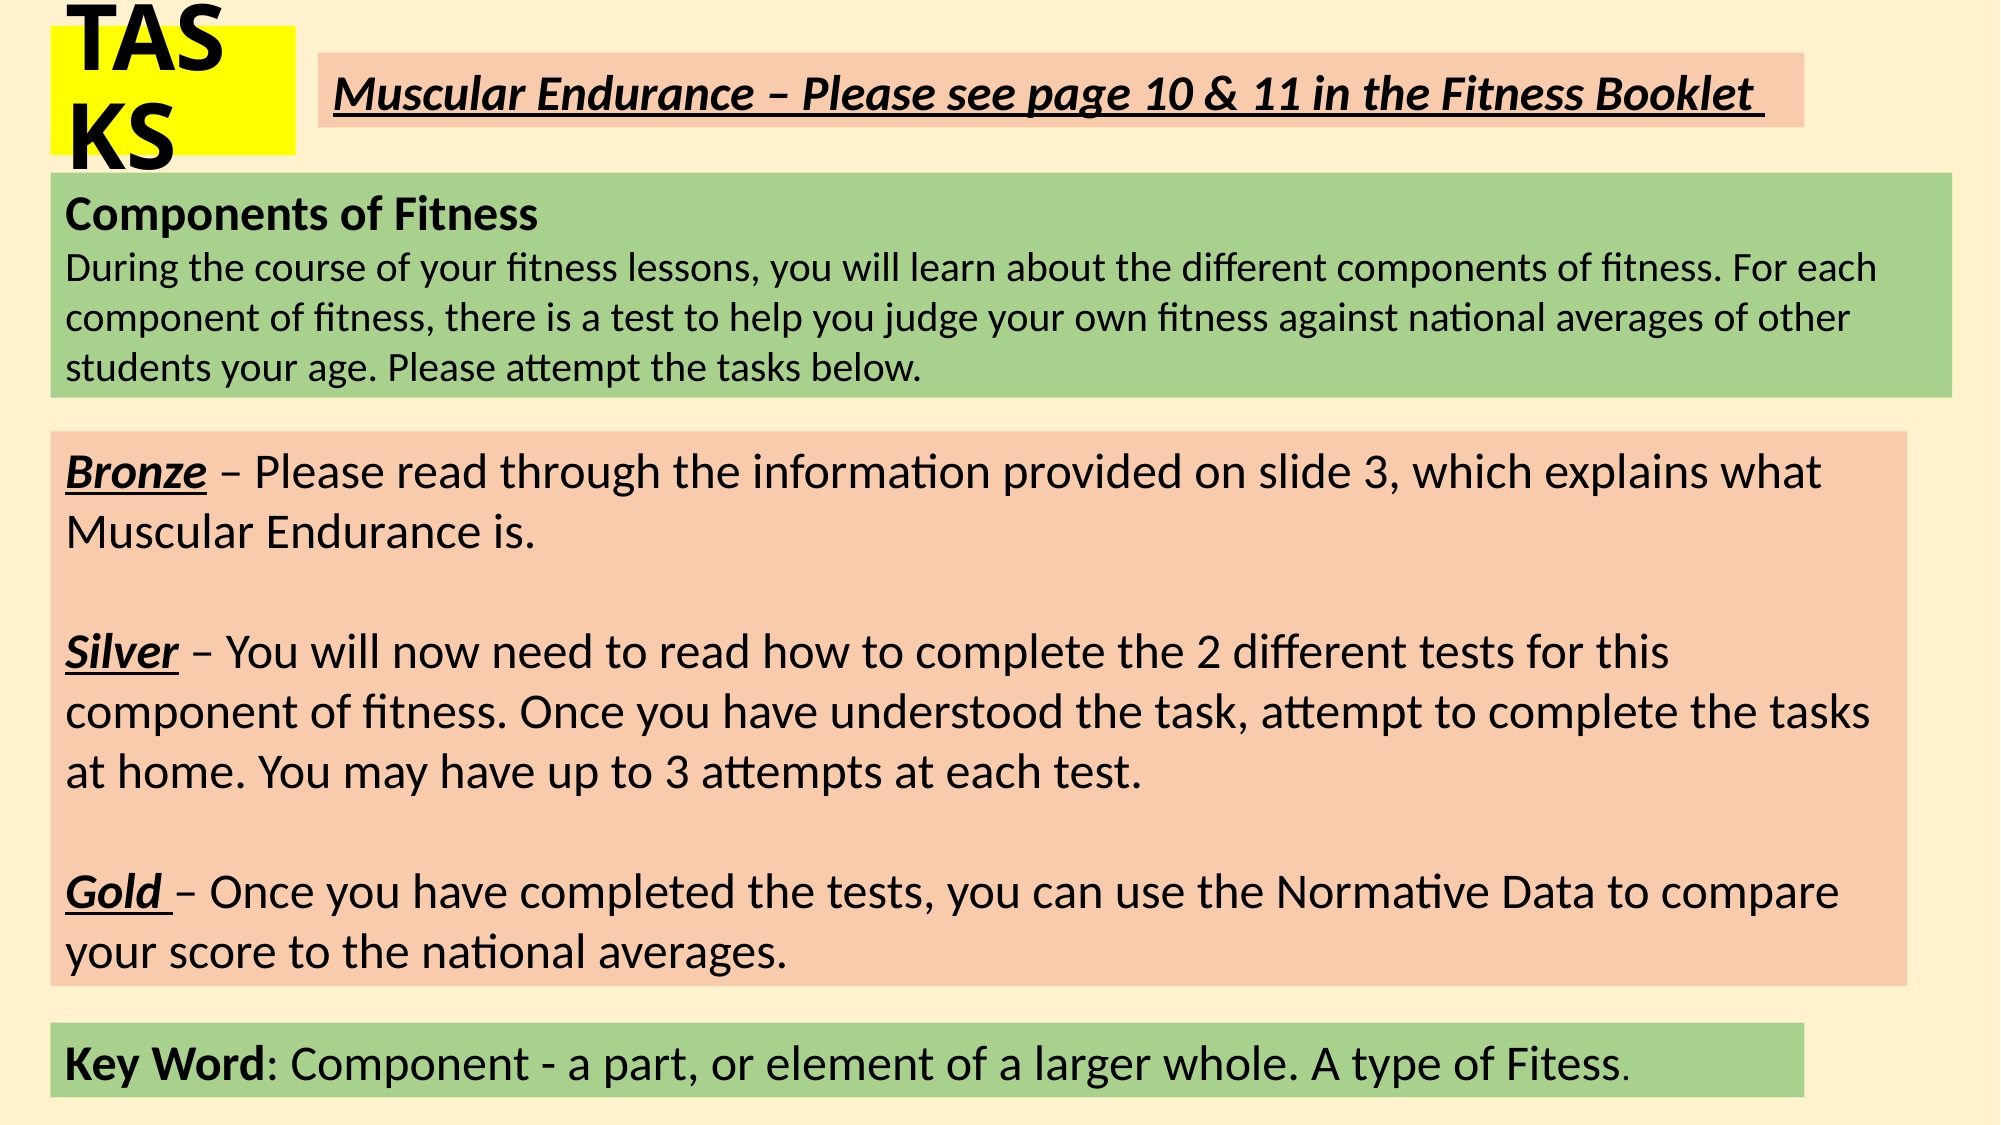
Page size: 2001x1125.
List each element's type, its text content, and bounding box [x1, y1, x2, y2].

text_box Components of Fitness During the course of your fitness lessons, you will learn about the different components of fitness. For each component of fitness, there is a test to help you judge your own fitness against national averages of other students your age. Please attempt the tasks below. [50, 172, 1953, 398]
title TASKS [50, 25, 296, 156]
text_box Muscular Endurance – Please see page 10 & 11 in the Fitness Booklet [317, 52, 1805, 128]
text_box Bronze – Please read through the information provided on slide 3, which explains what Muscular Endurance is. Silver – You will now need to read how to complete the 2 different tests for this component of fitness. Once you have understood the task, attempt to complete the tasks at home. You may have up to 3 attempts at each test. Gold – Once you have completed the tests, you can use the Normative Data to compare your score to the national averages. [50, 431, 1908, 987]
text_box Key Word: Component - a part, or element of a larger whole. A type of Fitess. [50, 1022, 1805, 1098]
